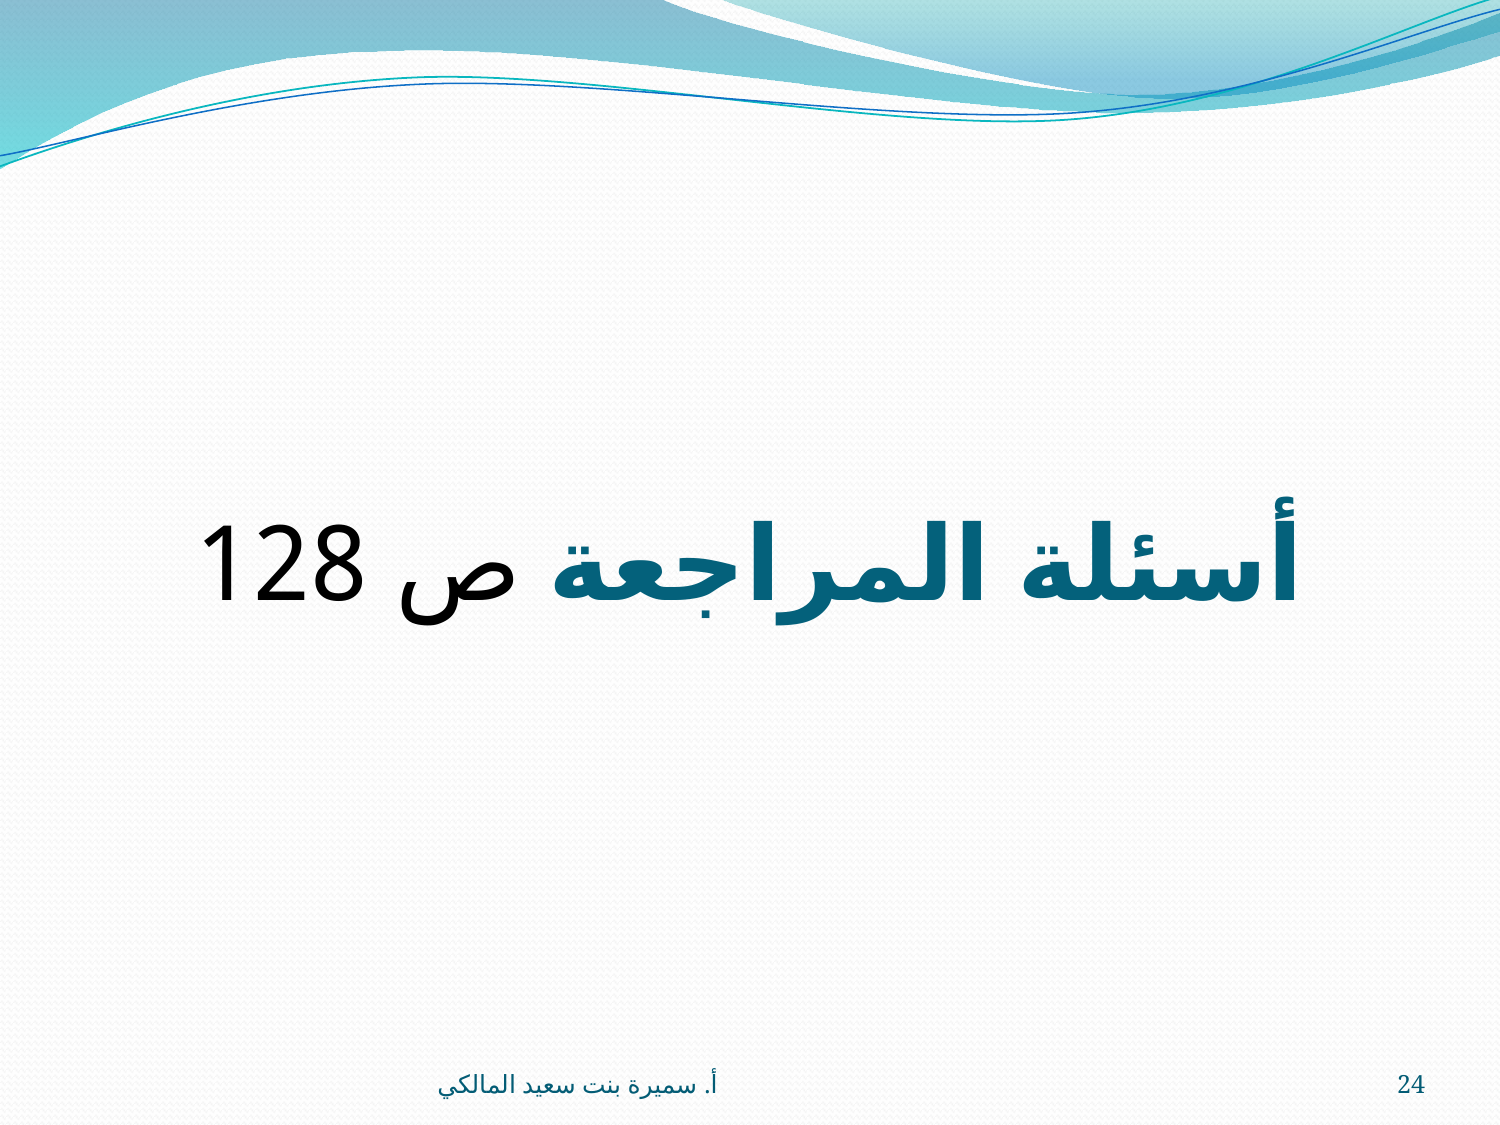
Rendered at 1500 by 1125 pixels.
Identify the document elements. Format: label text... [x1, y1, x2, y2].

footer أ. سميرة بنت سعيد المالكي [437, 1042, 988, 1103]
title أسئلة المراجعة ص 128 [75, 434, 1425, 622]
slide_number 24 [1299, 1042, 1425, 1103]
